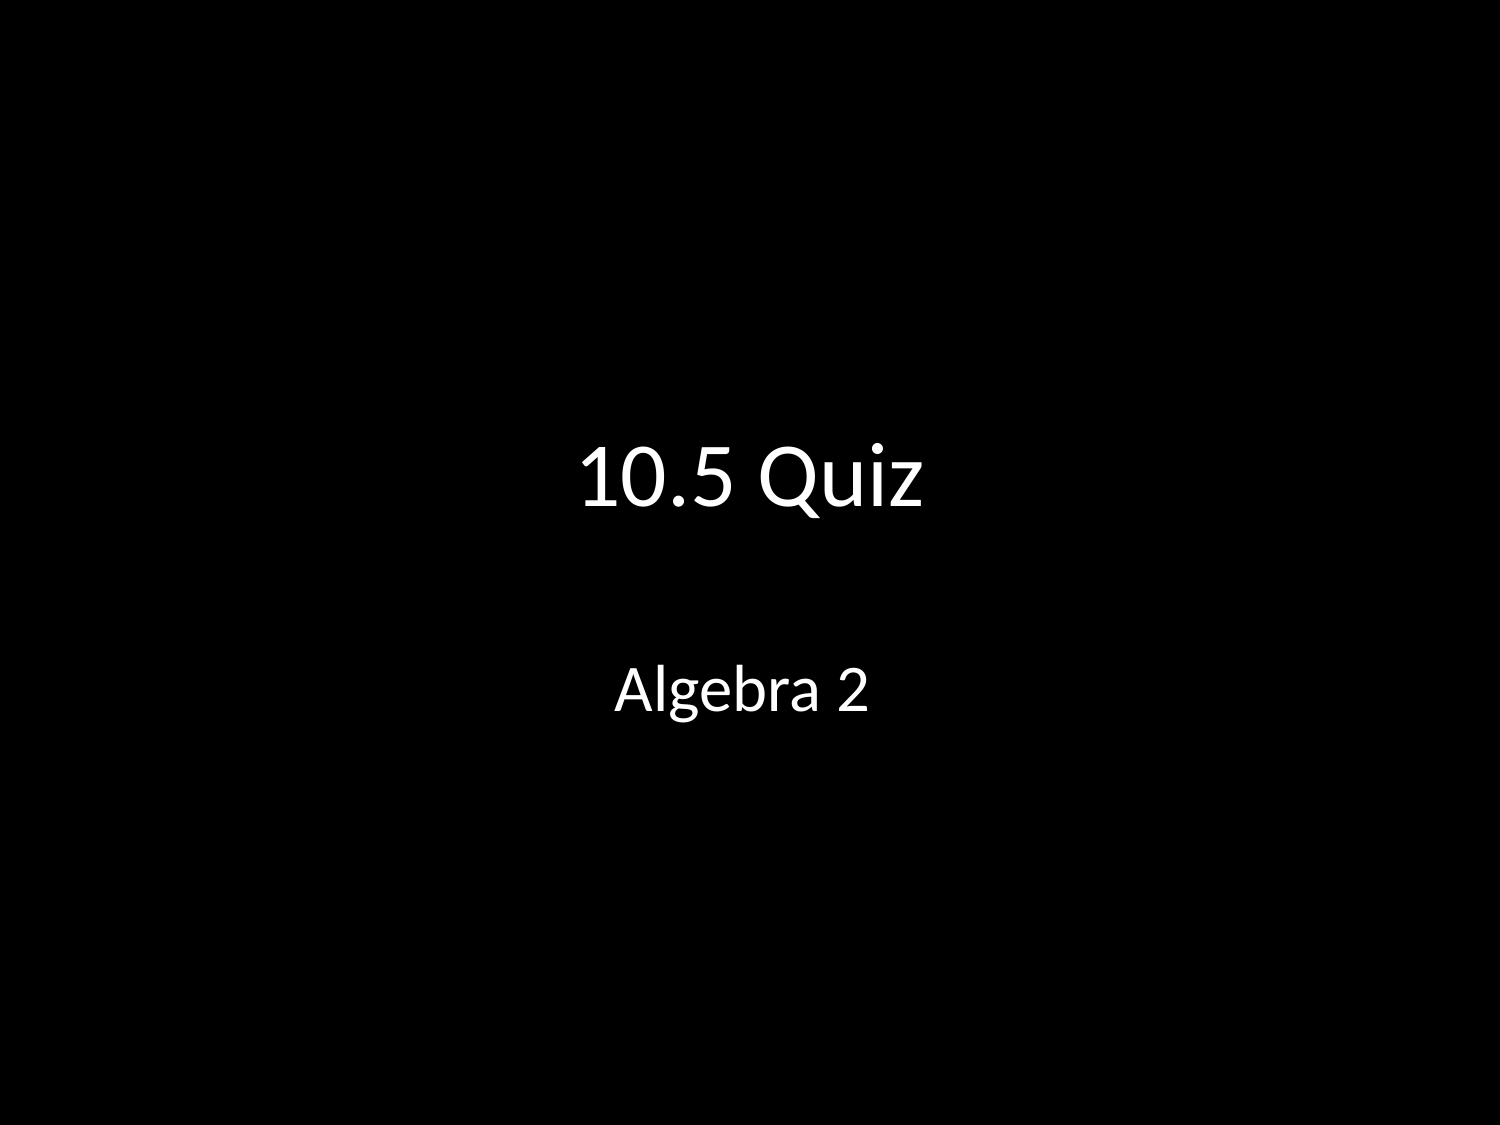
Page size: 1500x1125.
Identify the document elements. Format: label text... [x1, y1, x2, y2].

subtitle Algebra 2 [225, 637, 1275, 925]
title 10.5 Quiz [112, 349, 1388, 591]
